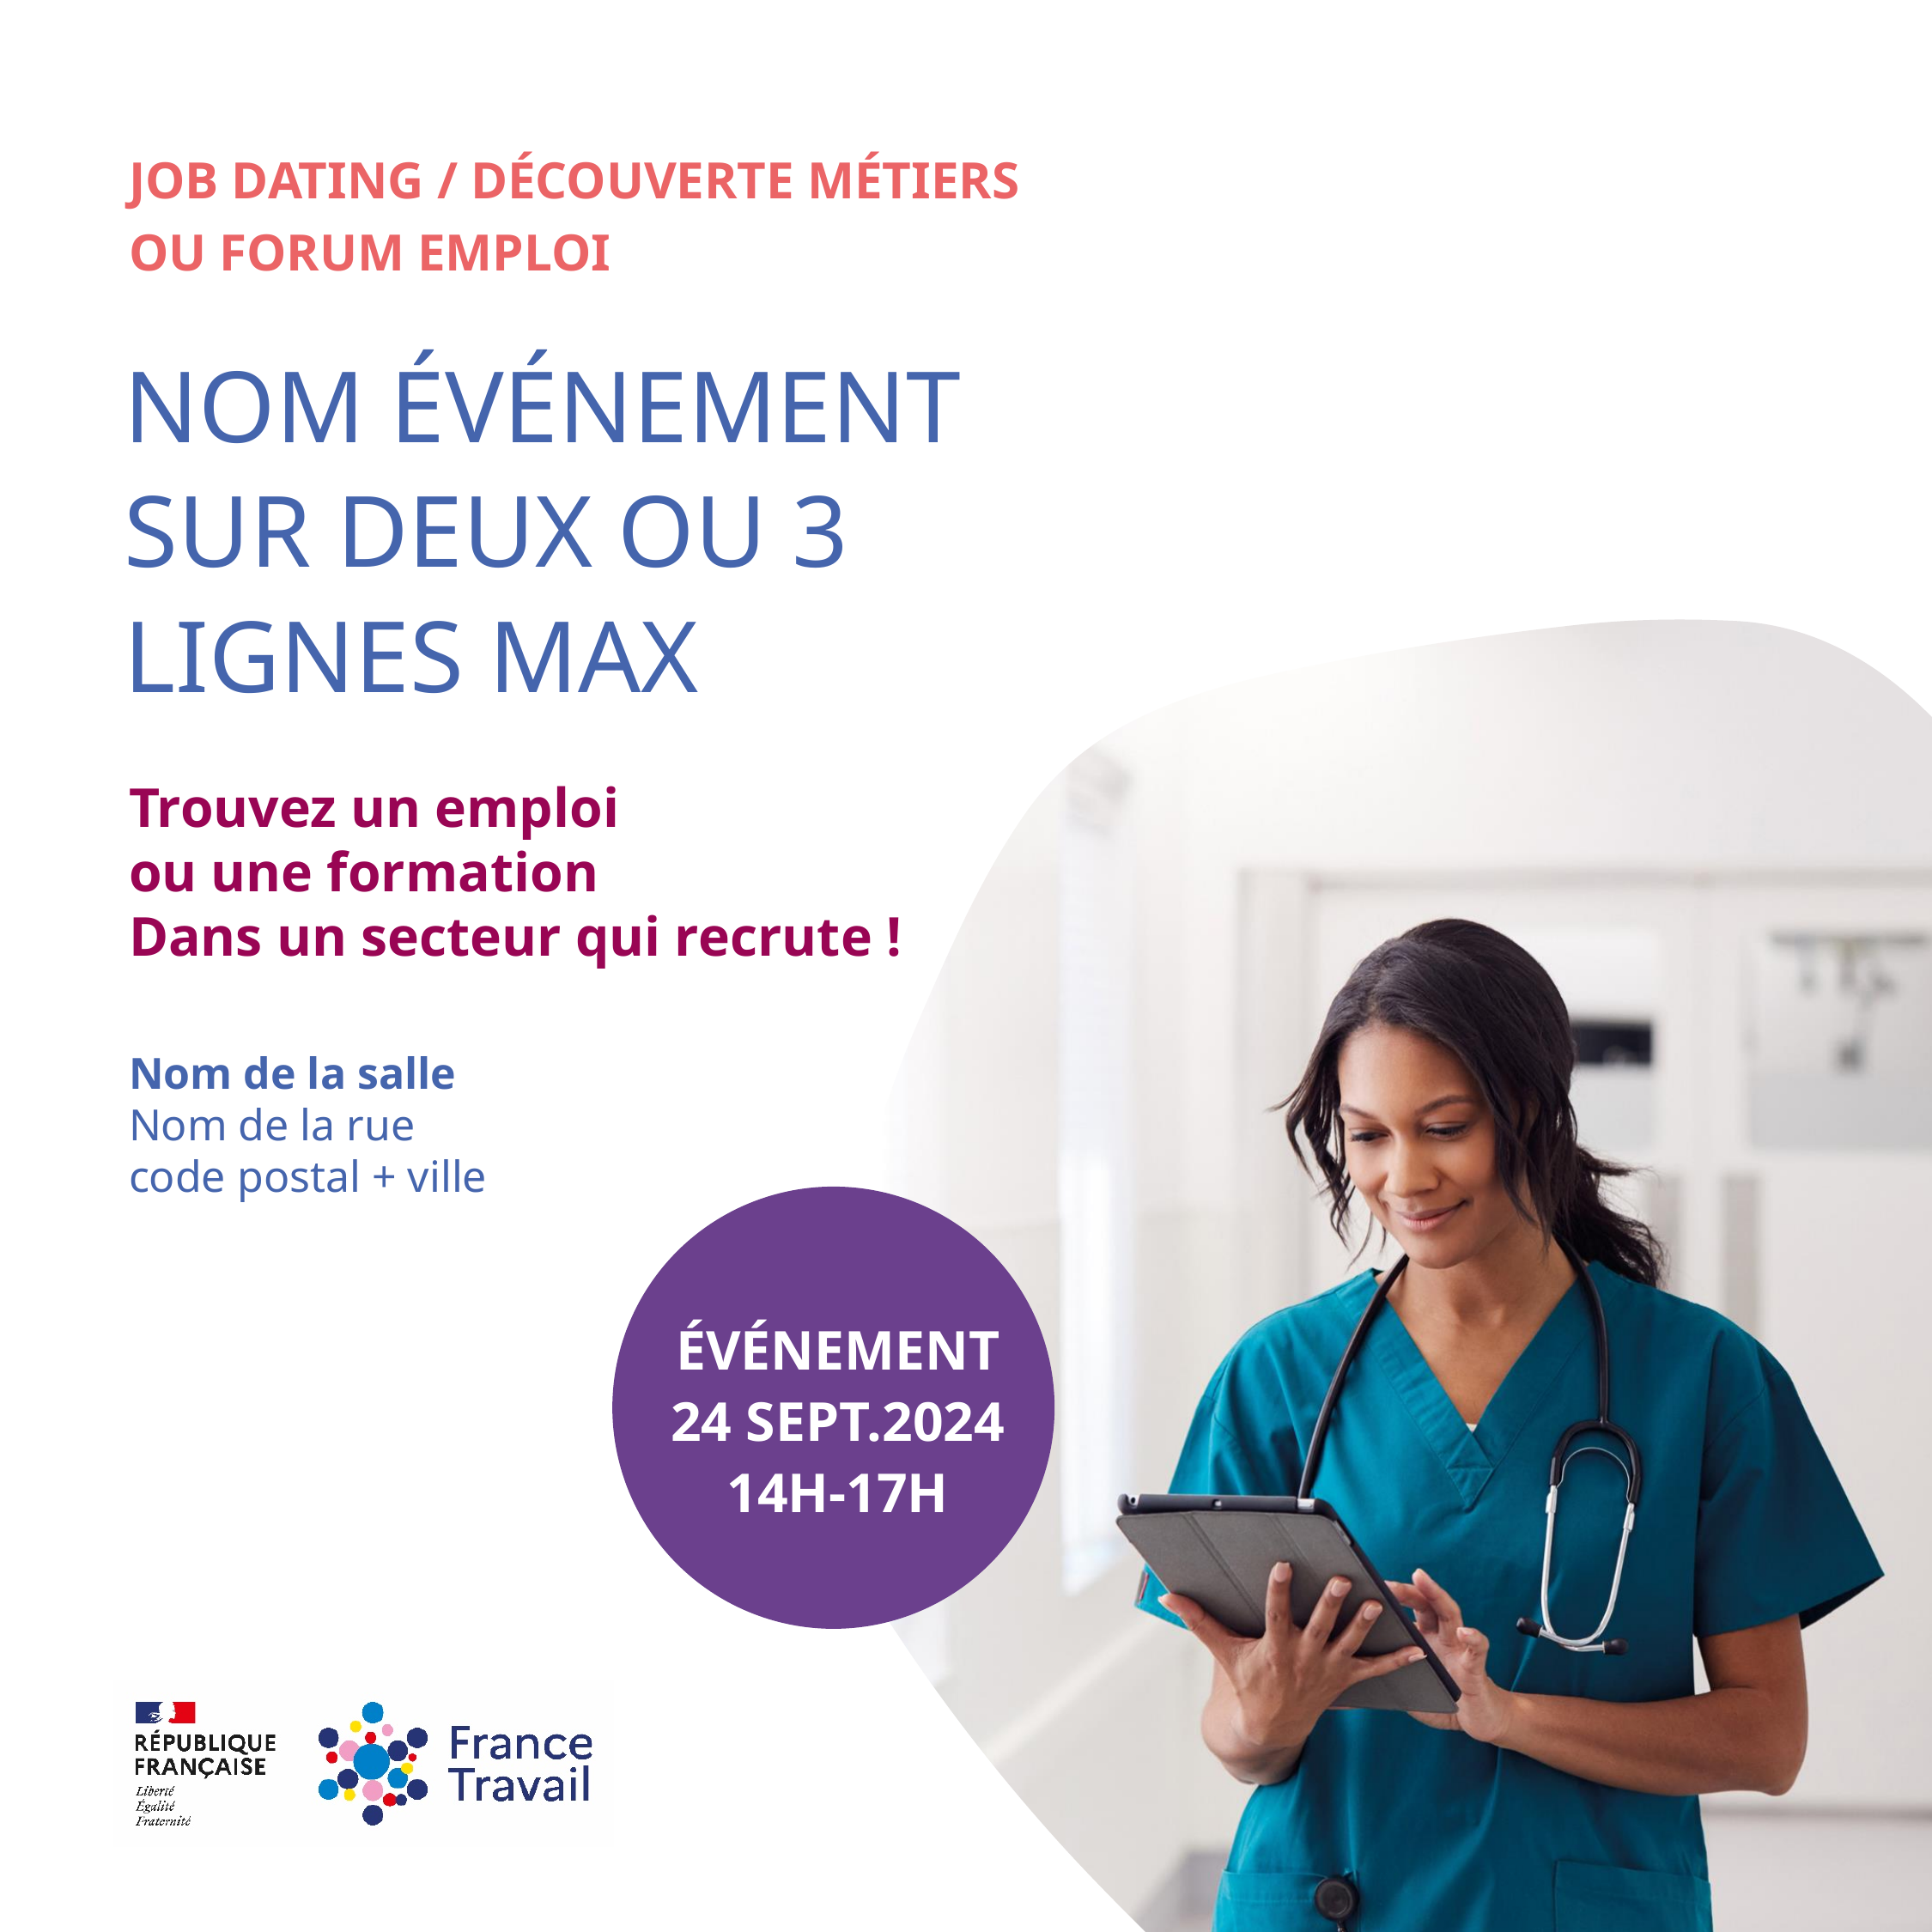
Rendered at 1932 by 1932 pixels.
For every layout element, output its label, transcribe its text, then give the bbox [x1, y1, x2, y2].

text_box [638, 1207, 1029, 1302]
text_box Événement 24 sept.2024 14h-17h [536, 1302, 1139, 1530]
text_box [648, 1530, 1019, 1630]
text_box [890, 619, 1932, 1932]
picture [113, 1680, 614, 1847]
text_box Nom de la salle Nom de la rue code postal + ville [116, 1040, 1252, 1207]
text_box Nom événement Sur deux ou 3 lignes max [111, 330, 1210, 719]
text_box Job dating / découverte métiers ou Forum emploi [116, 131, 1214, 288]
text_box Trouvez un emploi ou une formation Dans un secteur qui recrute ! [116, 767, 1165, 973]
